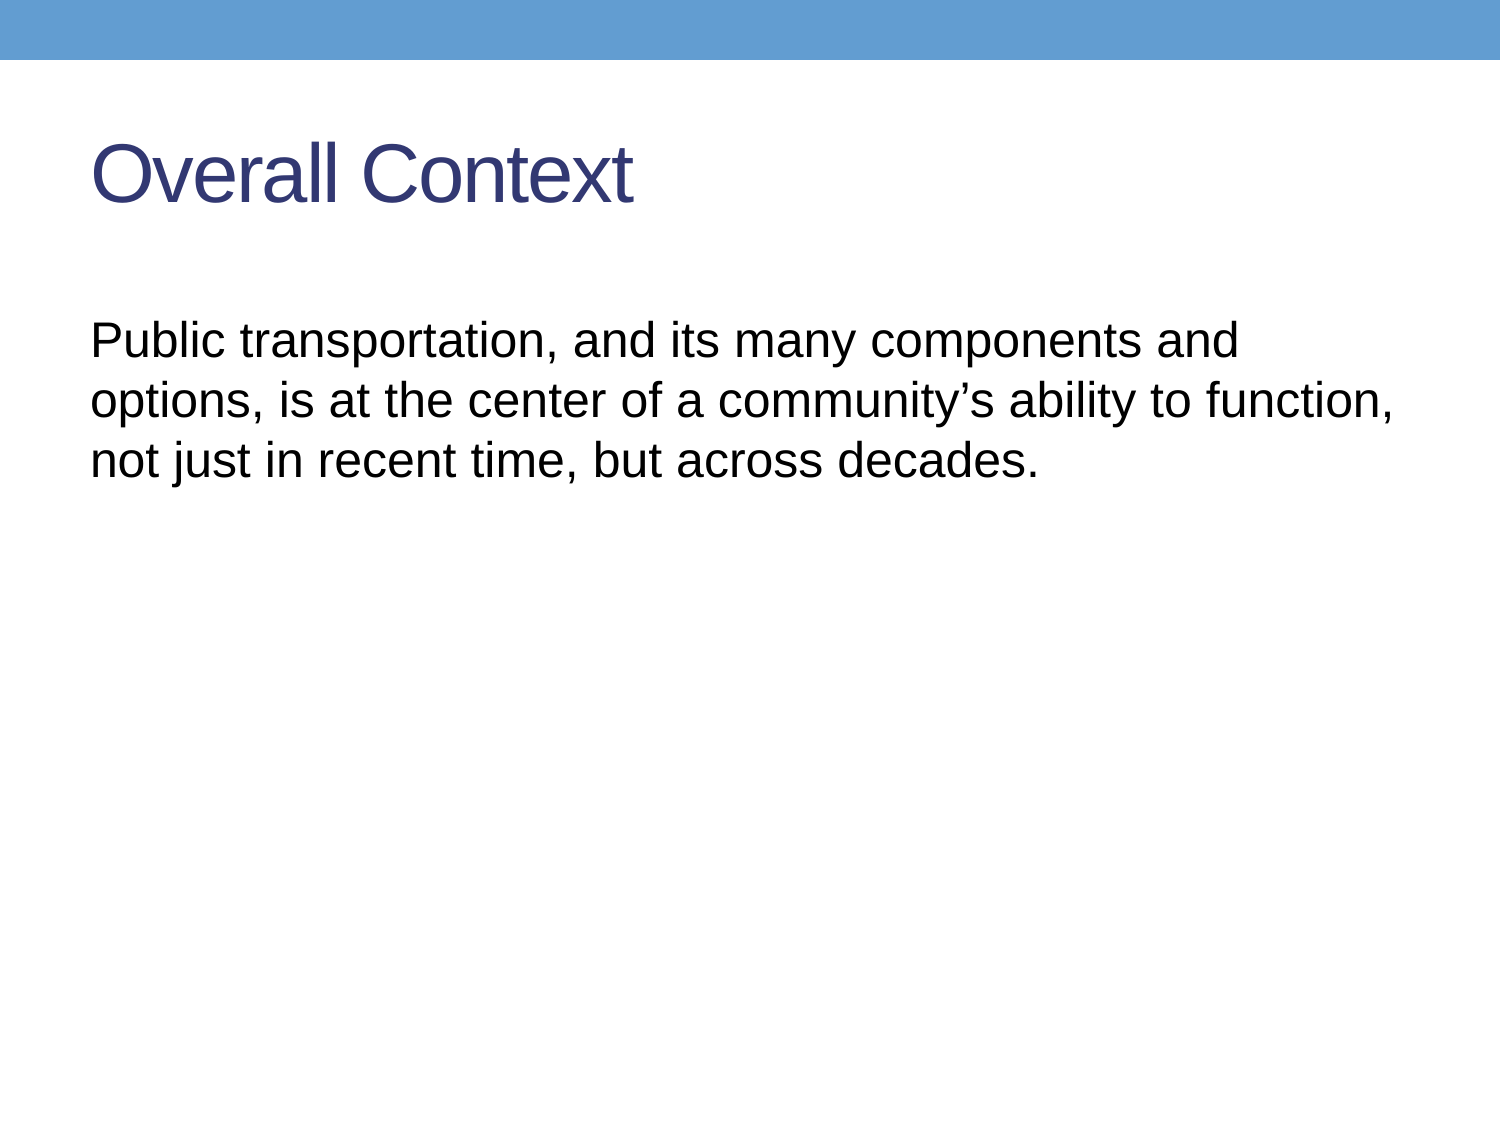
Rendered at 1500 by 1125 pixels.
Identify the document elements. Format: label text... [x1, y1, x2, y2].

list Public transportation, and its many components and options, is at the center of a community’s ability to function, not just in recent time, but across decades. [75, 299, 1425, 1063]
title Overall Context [75, 87, 1425, 250]
